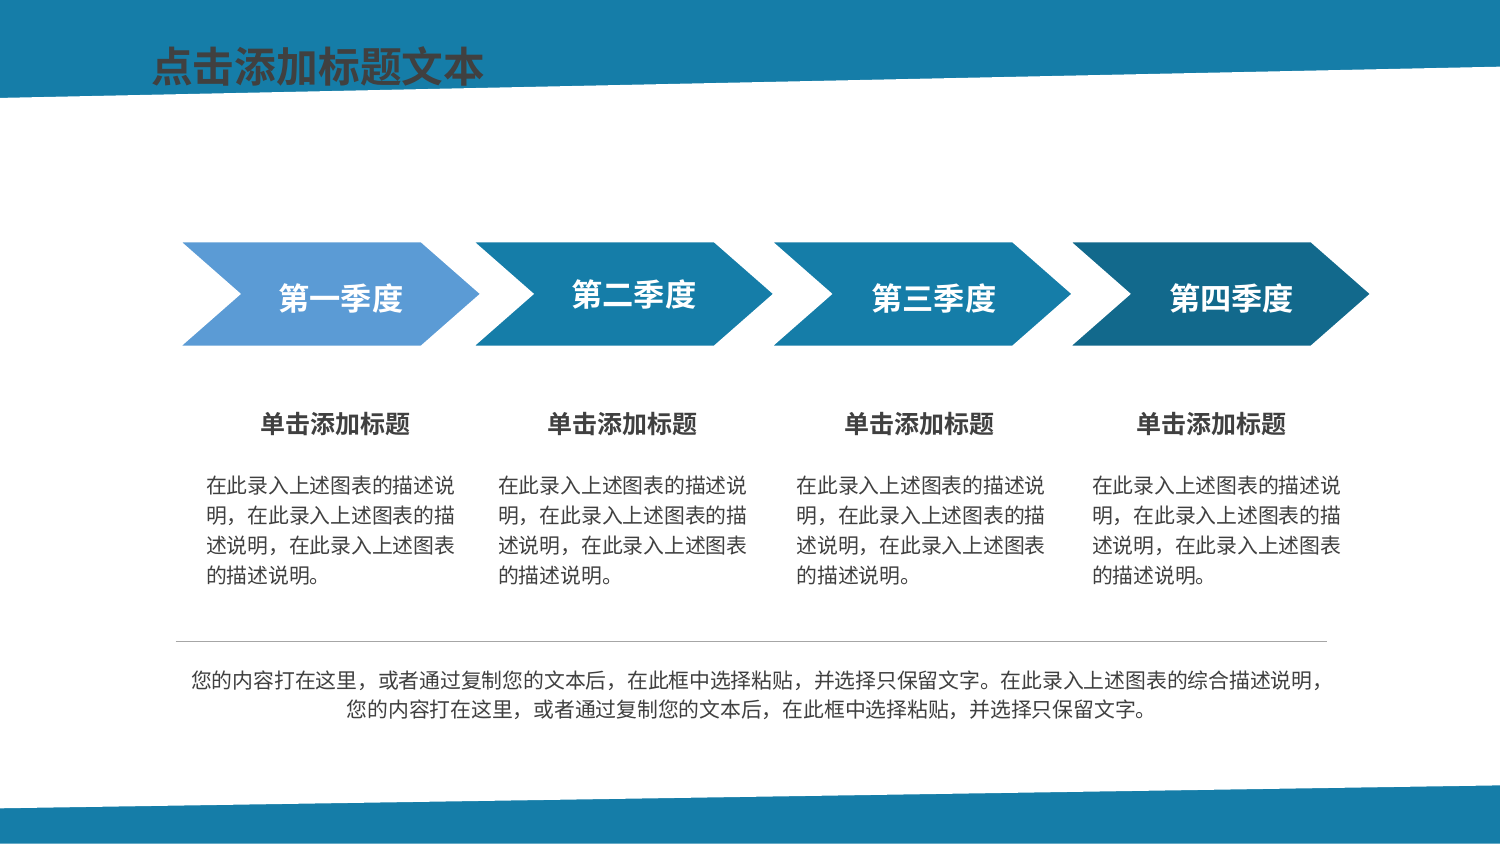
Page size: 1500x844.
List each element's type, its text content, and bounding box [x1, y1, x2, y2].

text_box 您的内容打在这里，或者通过复制您的文本后，在此框中选择粘贴，并选择只保留文字。在此录入上述图表的综合描述说明，您的内容打在这里，或者通过复制您的文本后，在此框中选择粘贴，并选择只保留文字。 [174, 656, 1329, 728]
text_box 在此录入上述图表的描述说明，在此录入上述图表的描述说明，在此录入上述图表的描述说明。 [487, 461, 759, 593]
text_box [487, 238, 762, 350]
text_box 单击添加标题 [833, 402, 1006, 445]
text_box 在此录入上述图表的描述说明，在此录入上述图表的描述说明，在此录入上述图表的描述说明。 [194, 461, 472, 593]
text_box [762, 238, 1078, 350]
text_box 单击添加标题 [535, 402, 709, 445]
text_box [171, 238, 487, 350]
text_box 在此录入上述图表的描述说明，在此录入上述图表的描述说明，在此录入上述图表的描述说明。 [785, 461, 1060, 593]
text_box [1078, 238, 1376, 350]
text_box 点击添加标题文本 [136, 33, 501, 99]
text_box 单击添加标题 [248, 402, 422, 445]
text_box 单击添加标题 [1125, 402, 1298, 445]
text_box 在此录入上述图表的描述说明，在此录入上述图表的描述说明，在此录入上述图表的描述说明。 [1080, 461, 1353, 593]
